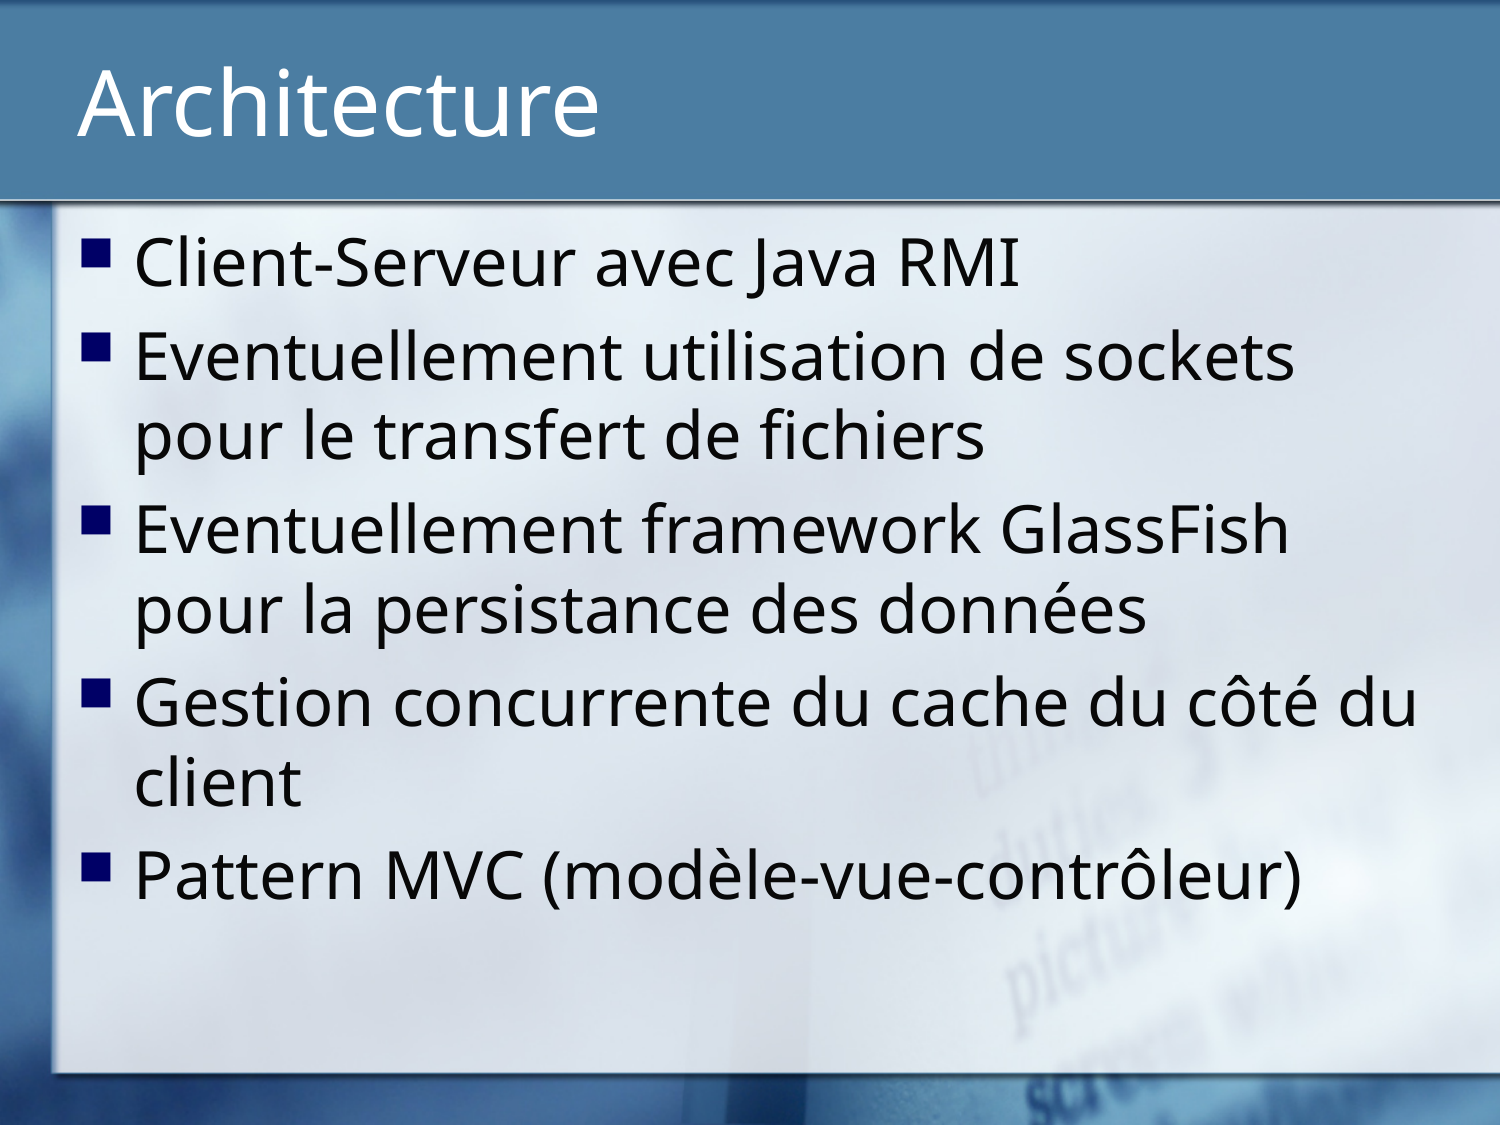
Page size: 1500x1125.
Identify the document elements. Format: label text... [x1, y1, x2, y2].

title Architecture [62, 12, 1462, 188]
picture [0, 0, 1500, 1125]
list Client-Serveur avec Java RMI Eventuellement utilisation de sockets pour le transfert de fichiers Eventuellement framework GlassFish pour la persistance des données Gestion concurrente du cache du côté du client Pattern MVC (modèle-vue-contrôleur) [62, 212, 1463, 1076]
